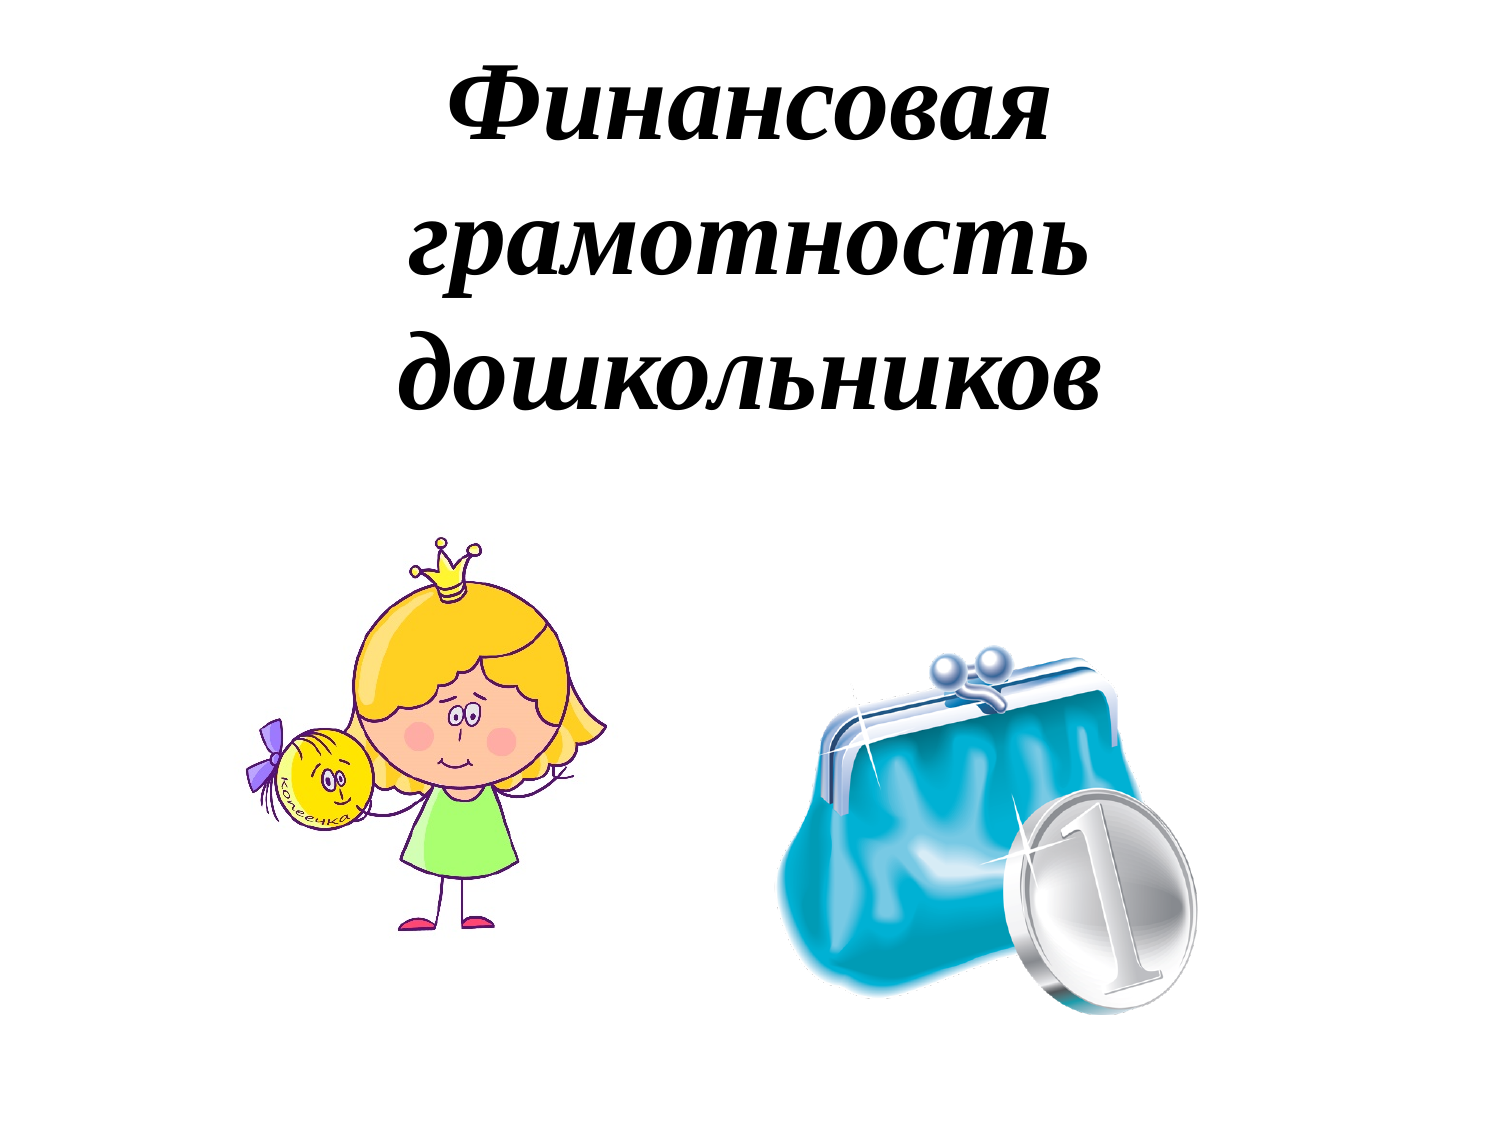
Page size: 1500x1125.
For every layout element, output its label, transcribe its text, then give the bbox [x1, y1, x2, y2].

title Финансовая грамотность дошкольников [112, 54, 1388, 539]
picture [218, 461, 633, 1046]
picture [761, 644, 1200, 1015]
